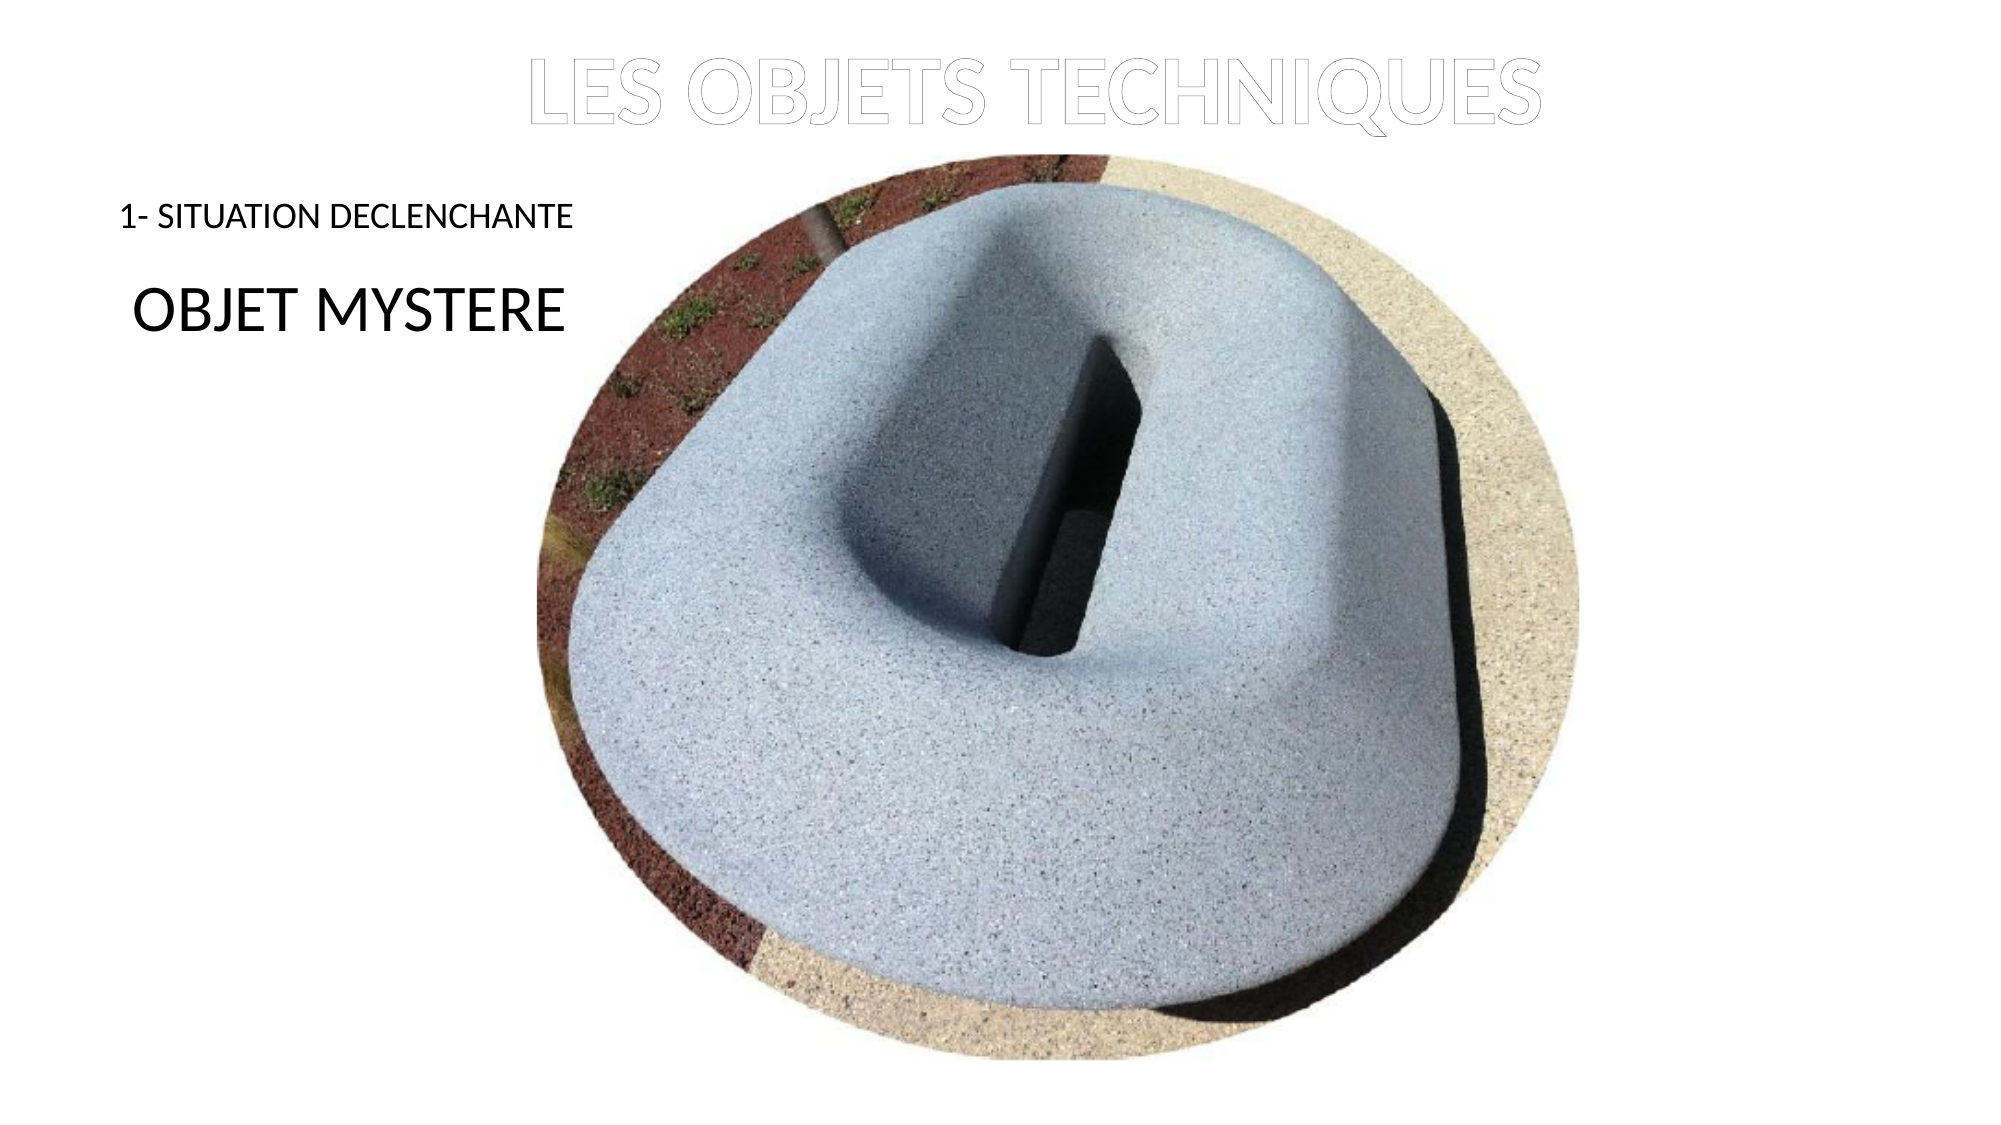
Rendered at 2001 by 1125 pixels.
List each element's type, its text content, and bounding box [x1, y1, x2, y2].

text_box LES OBJETS TECHNIQUES [137, 30, 1934, 153]
picture [536, 153, 1580, 1076]
text_box OBJET MYSTERE [0, 257, 536, 353]
text_box 1- SITUATION DECLENCHANTE [103, 183, 536, 244]
